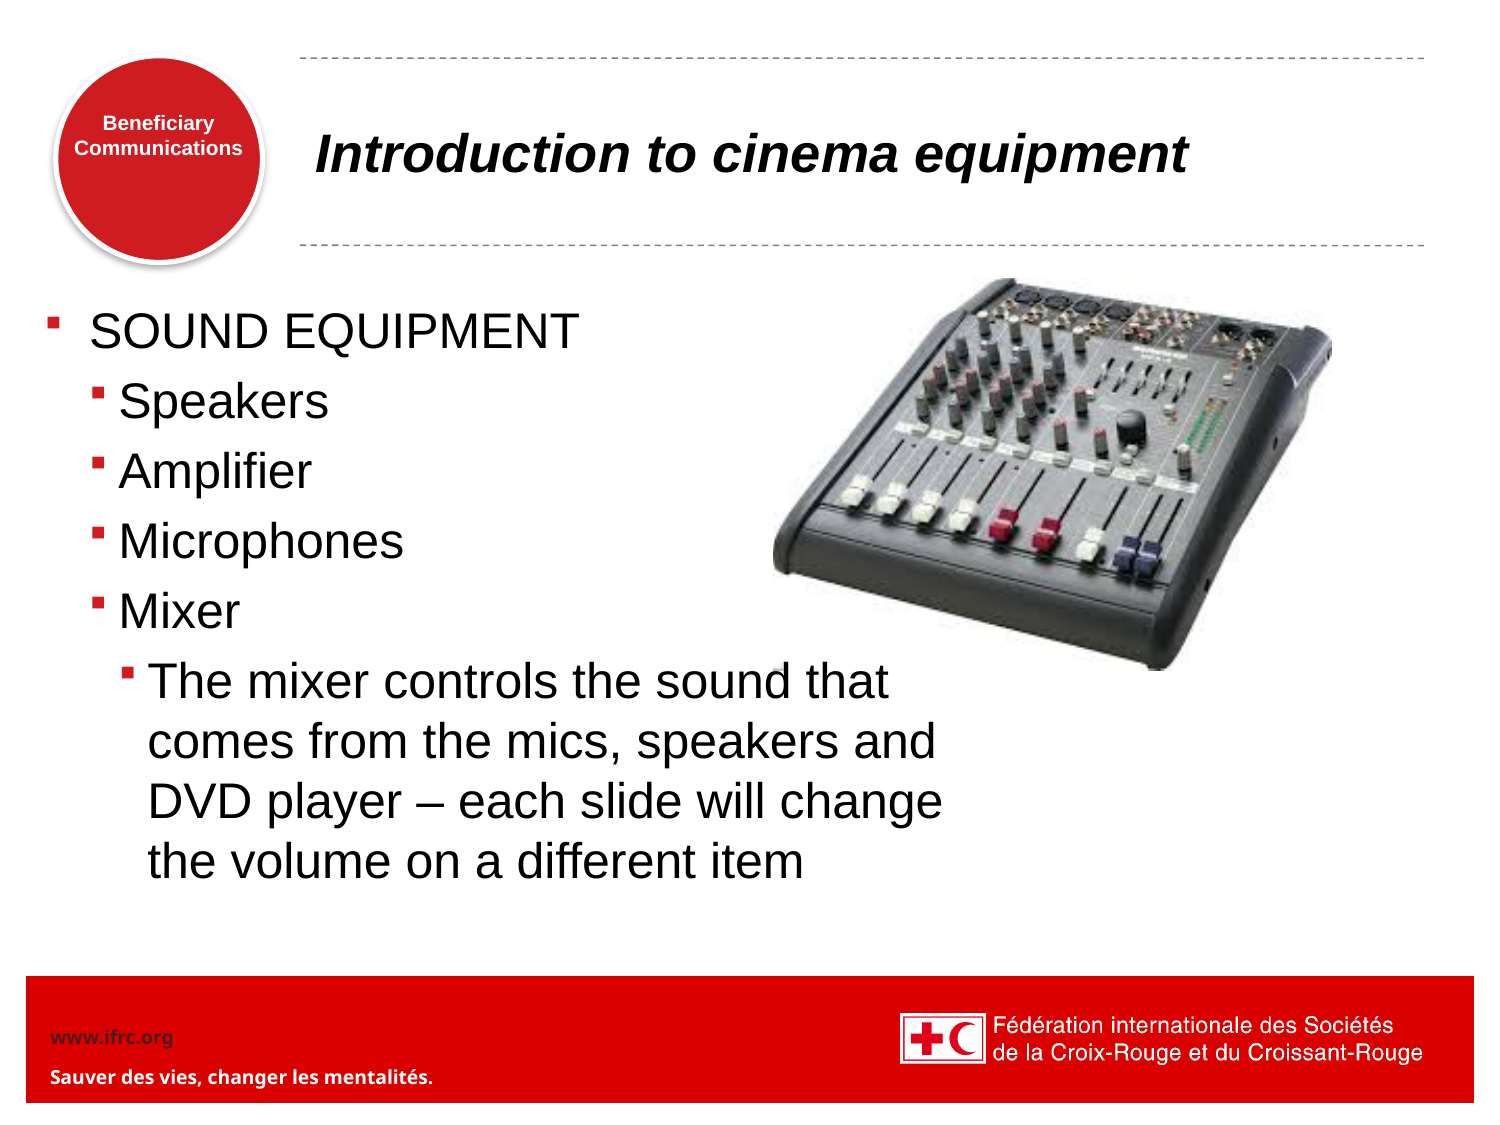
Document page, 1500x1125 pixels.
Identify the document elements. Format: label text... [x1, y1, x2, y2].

picture [900, 1013, 1422, 1065]
title Introduction to cinema equipment [299, 57, 1426, 246]
picture [773, 278, 1333, 671]
list SOUND EQUIPMENT Speakers Amplifier Microphones Mixer The mixer controls the sound that comes from the mics, speakers and DVD player – each slide will change the volume on a different item [29, 290, 1011, 1005]
